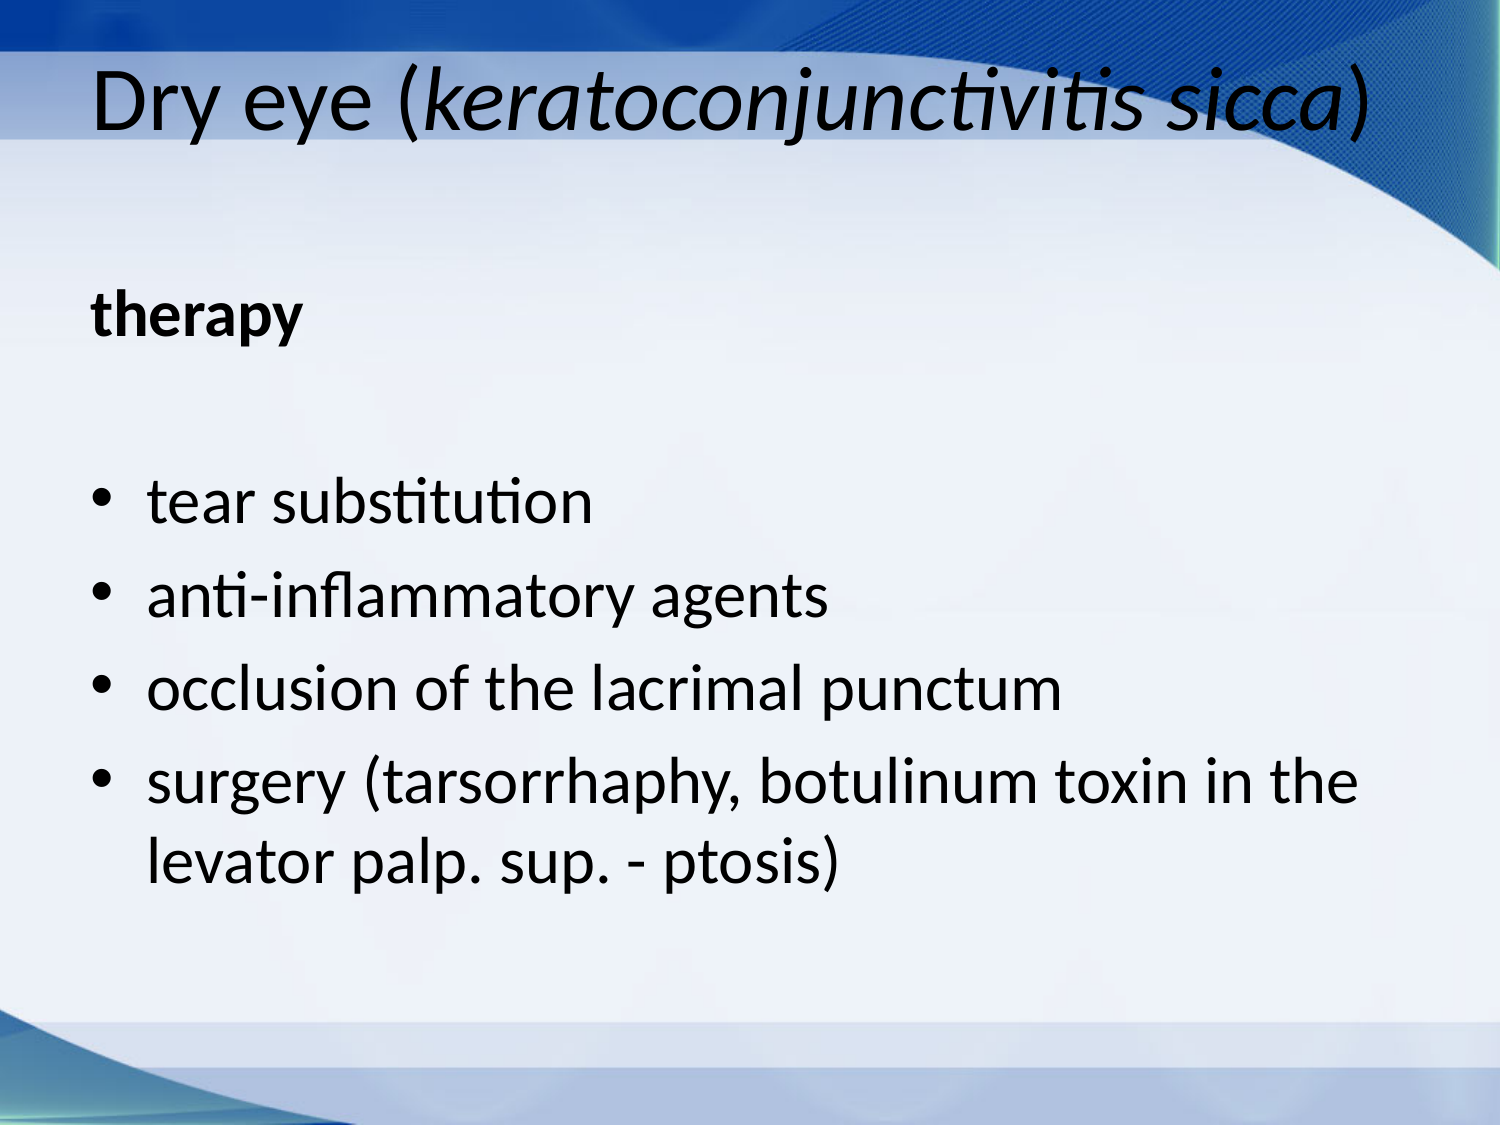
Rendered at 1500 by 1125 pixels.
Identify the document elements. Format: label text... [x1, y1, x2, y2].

picture [0, 0, 1500, 1125]
title Dry eye (keratoconjunctivitis sicca) [76, 0, 1427, 188]
list therapy tear substitution anti-inflammatory agents occlusion of the lacrimal punctum surgery (tarsorrhaphy, botulinum toxin in the levator palp. sup. - ptosis) [75, 262, 1425, 1005]
